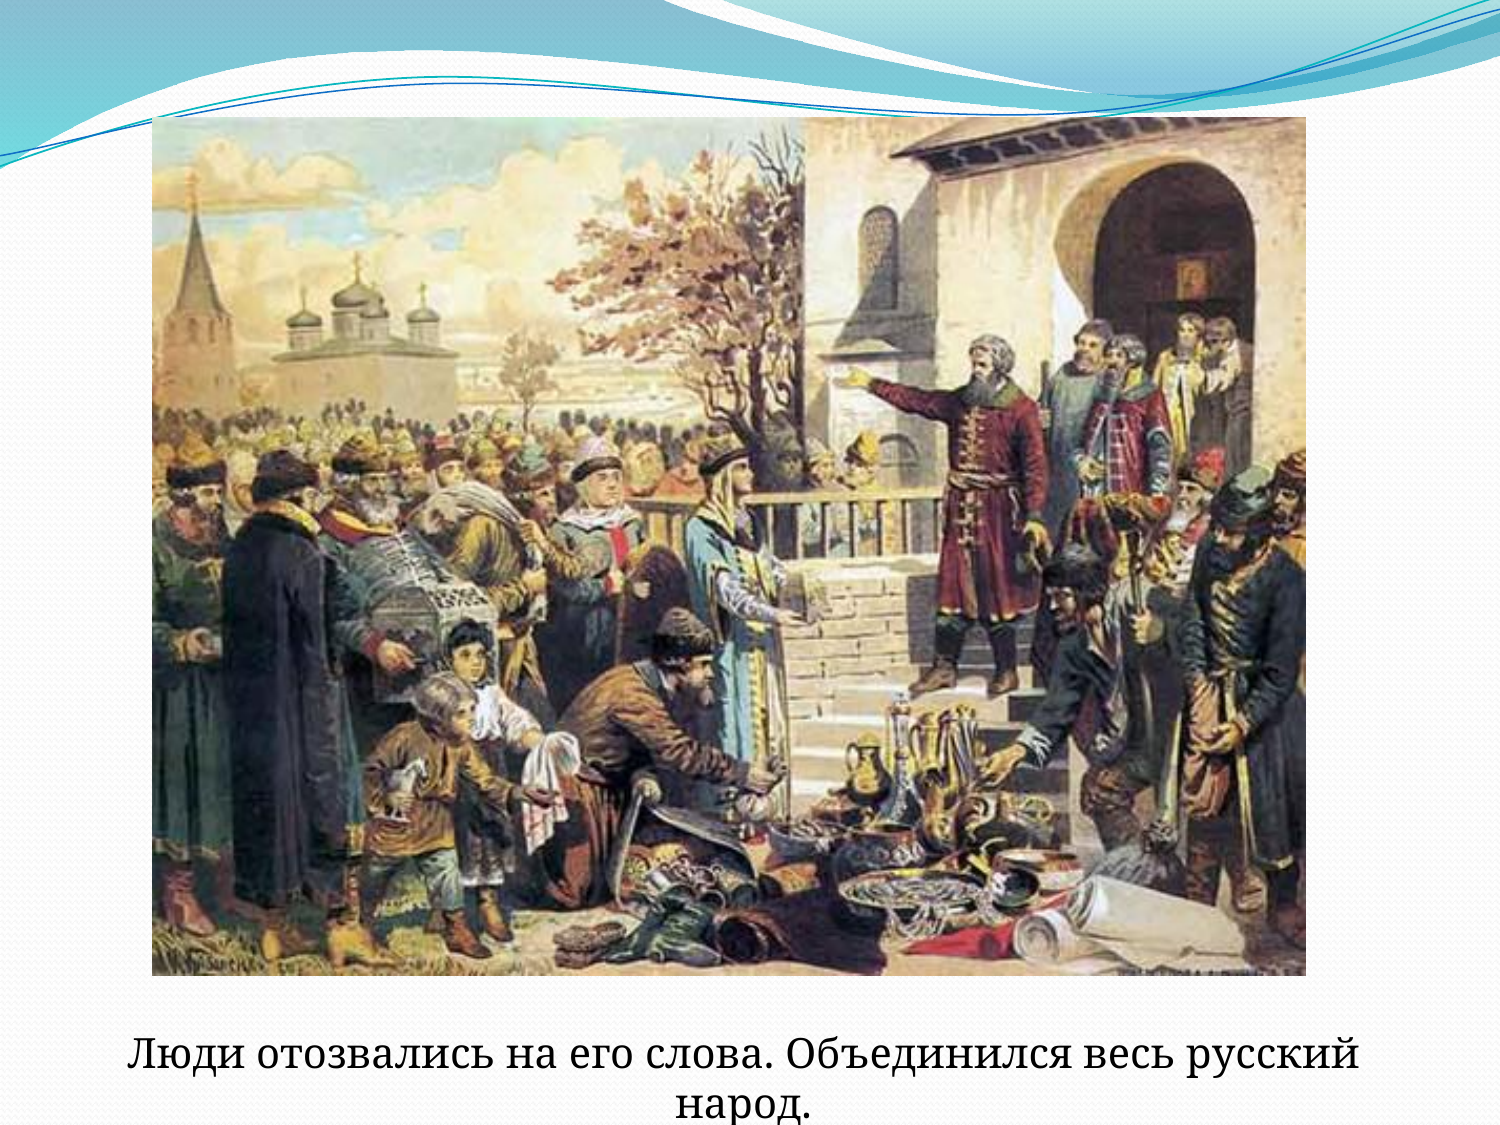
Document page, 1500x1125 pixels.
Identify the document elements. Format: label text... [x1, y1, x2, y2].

picture [152, 116, 1306, 977]
text_box Люди отозвались на его слова. Объединился весь русский народ. [70, 1019, 1417, 1125]
